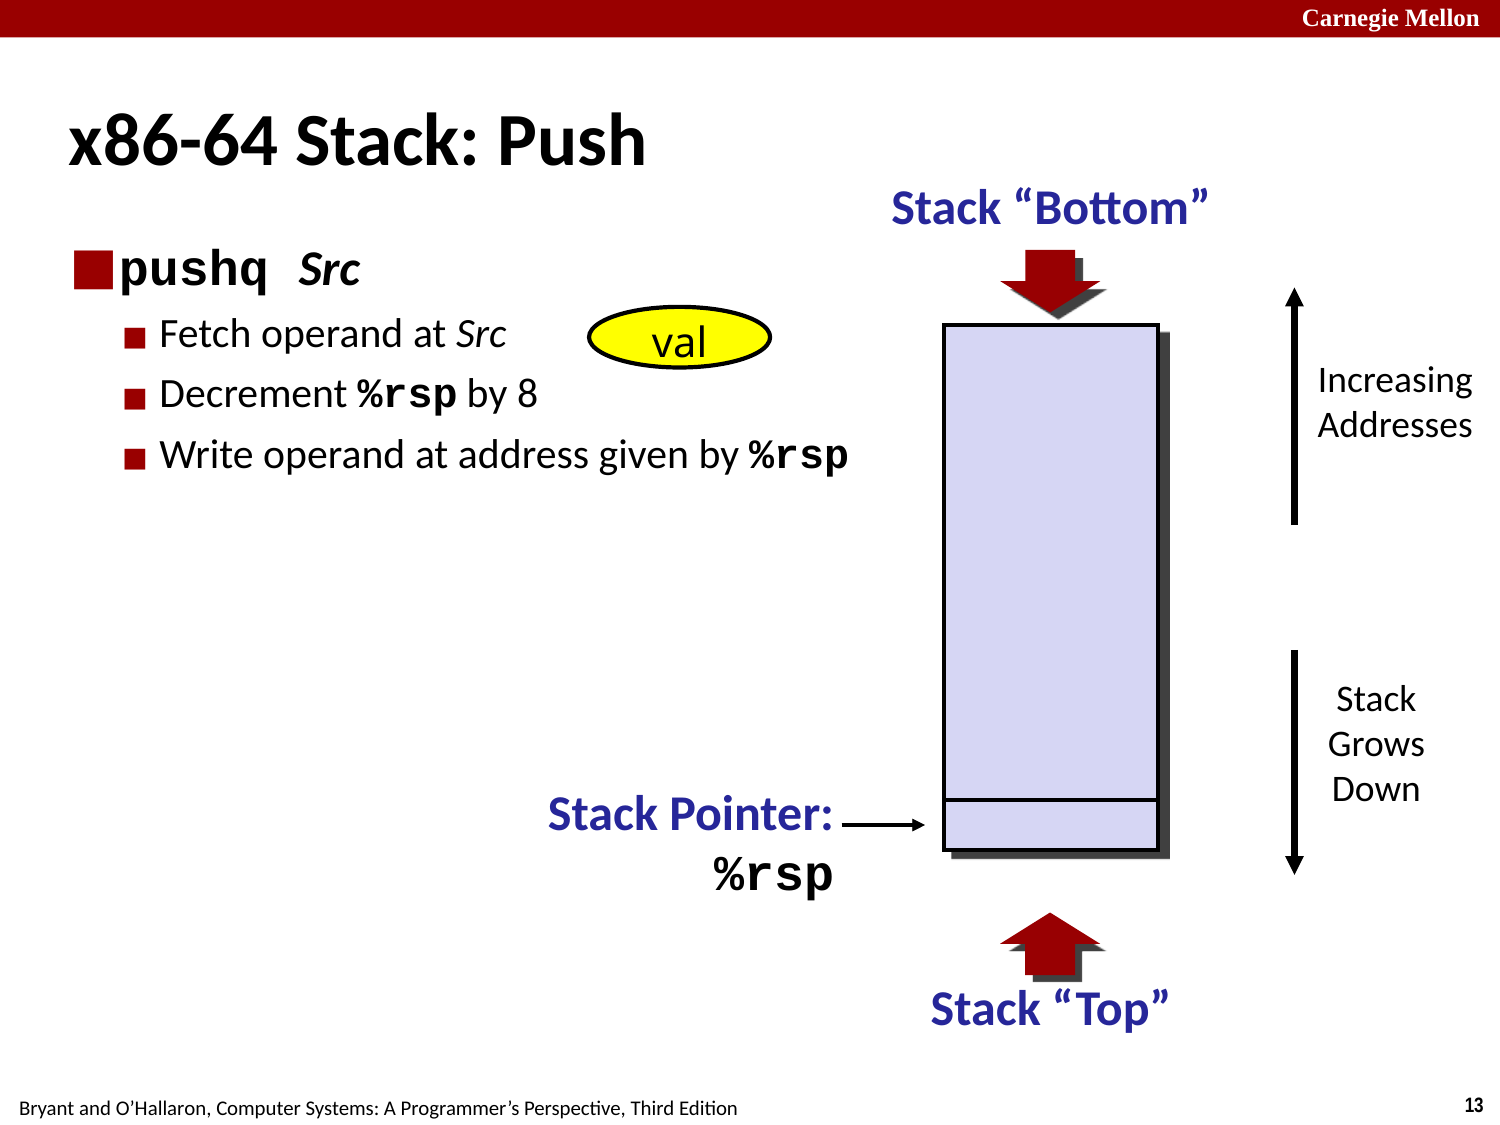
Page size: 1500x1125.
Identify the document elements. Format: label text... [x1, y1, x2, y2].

title x86-64 Stack: Push [62, 41, 1438, 229]
list pushq Src Fetch operand at Src Decrement %rsp by 8 Write operand at address given by %rsp [62, 229, 1438, 1121]
text_box Increasing Addresses [1310, 354, 1481, 459]
text_box Stack “Bottom” [883, 174, 1219, 248]
text_box [944, 324, 1159, 779]
text_box [1000, 249, 1101, 313]
text_box Stack Grows Down [1309, 674, 1444, 825]
text_box val [589, 306, 771, 368]
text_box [417, 780, 1180, 1049]
